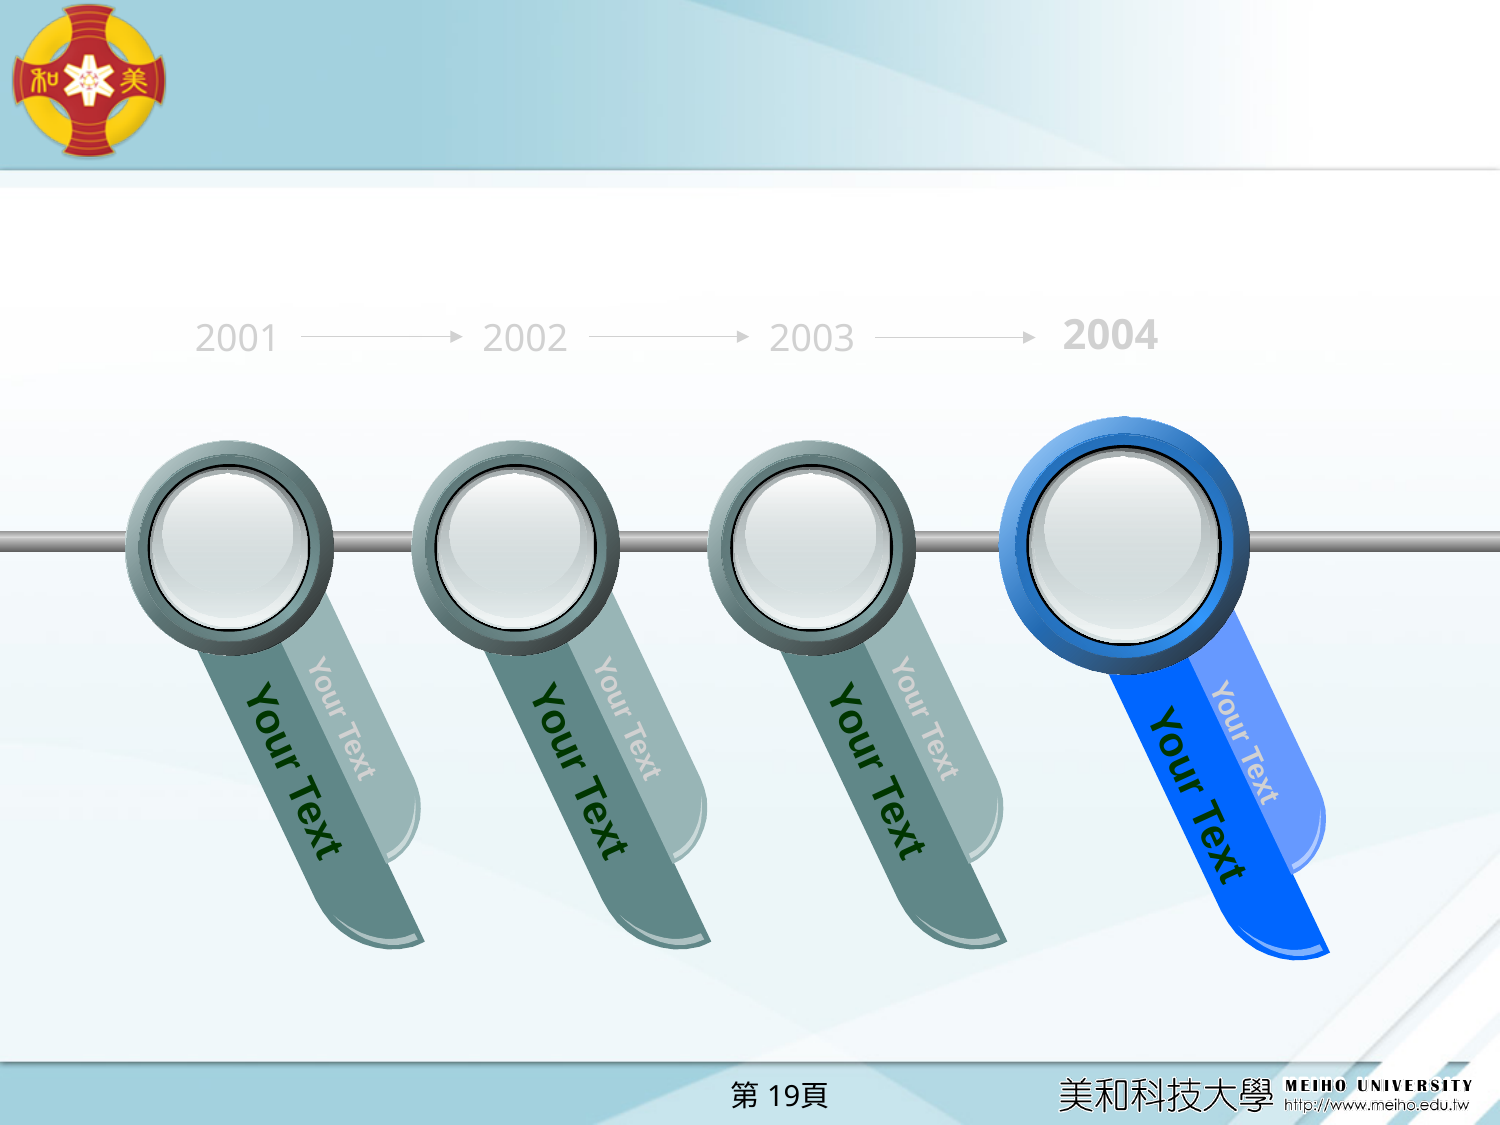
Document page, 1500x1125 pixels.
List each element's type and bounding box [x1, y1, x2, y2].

picture [0, 976, 1500, 1125]
picture [0, 0, 1500, 299]
text_box [0, 299, 1500, 976]
